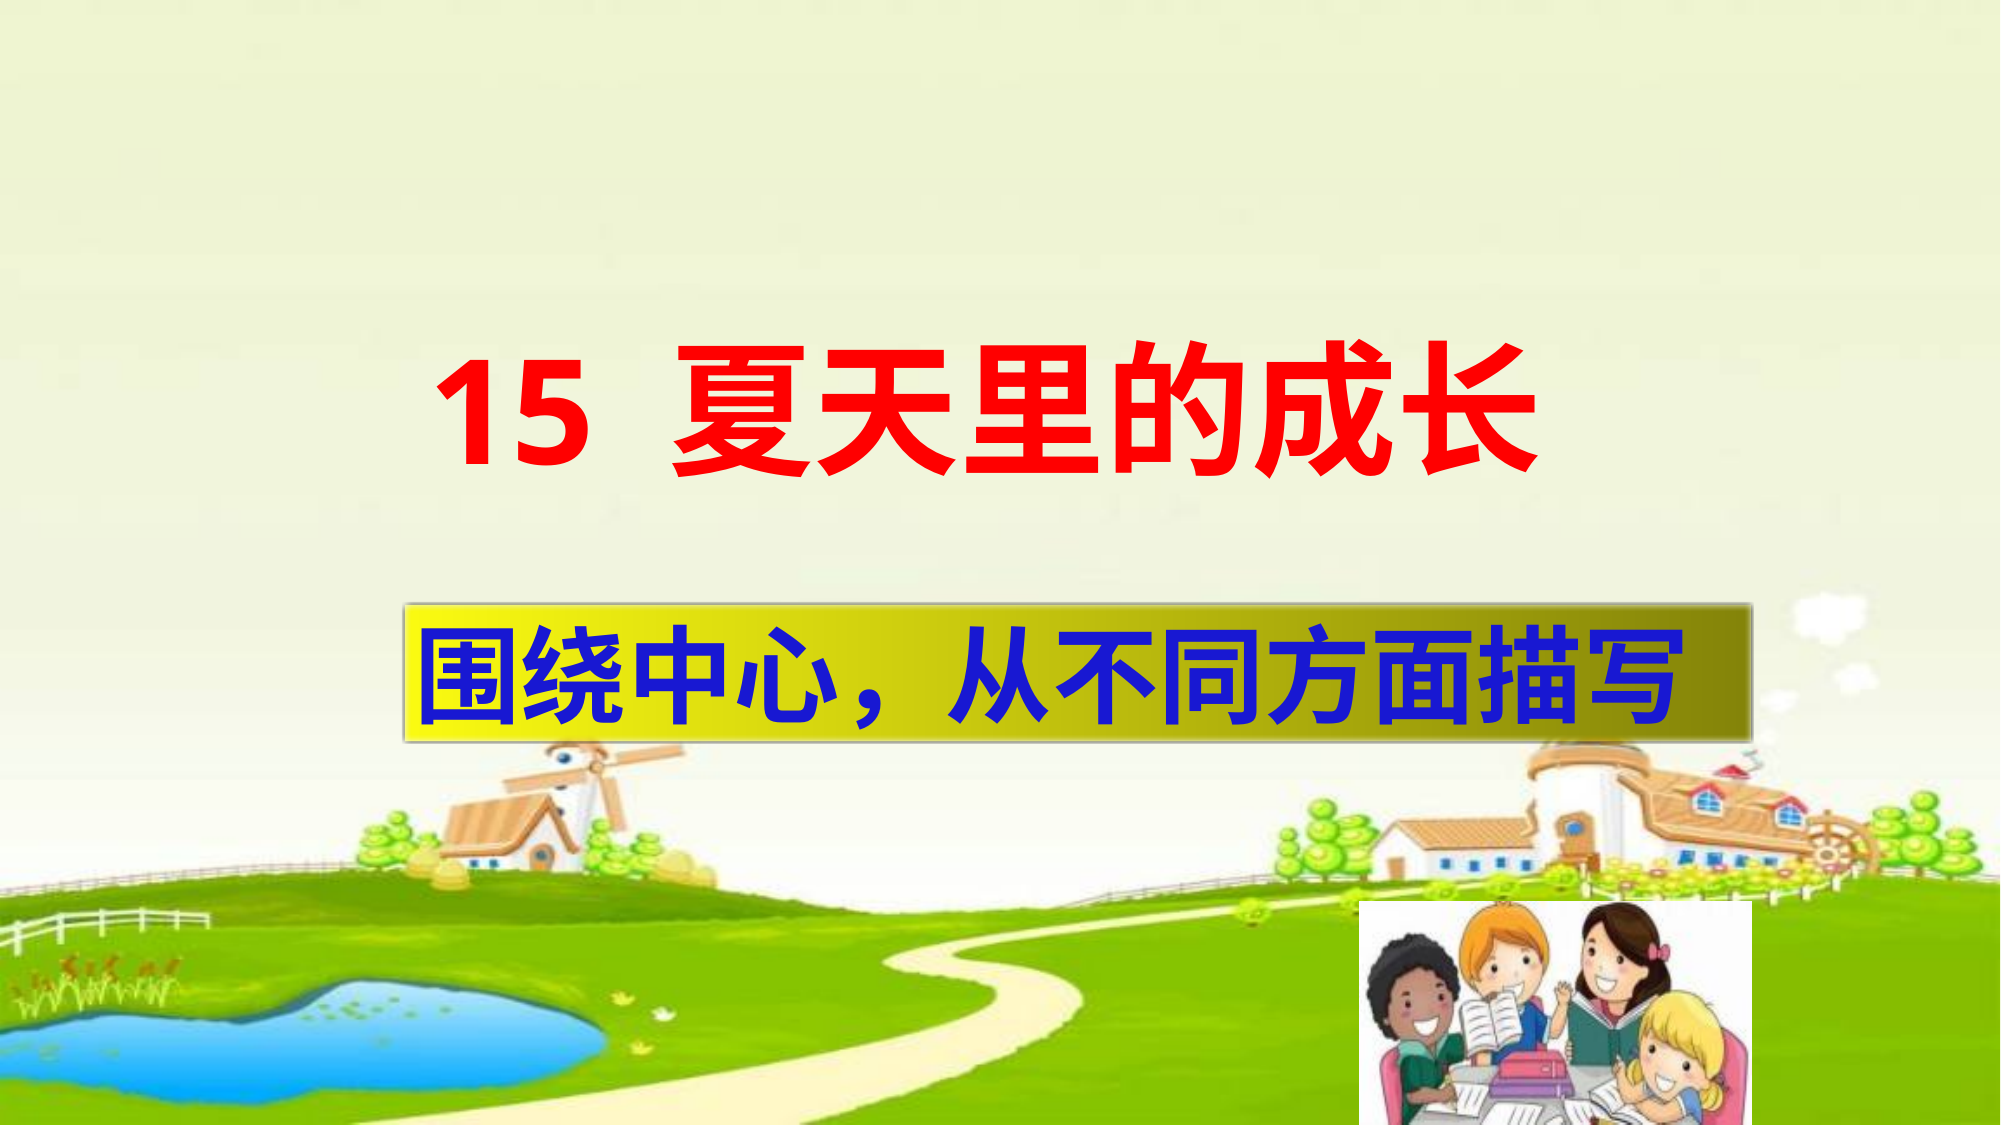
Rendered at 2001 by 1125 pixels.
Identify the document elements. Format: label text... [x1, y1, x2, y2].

text_box 围绕中心，从不同方面描写 [413, 609, 1744, 735]
text_box 15 夏天里的成长 [413, 311, 1565, 610]
picture [0, 0, 2001, 1125]
